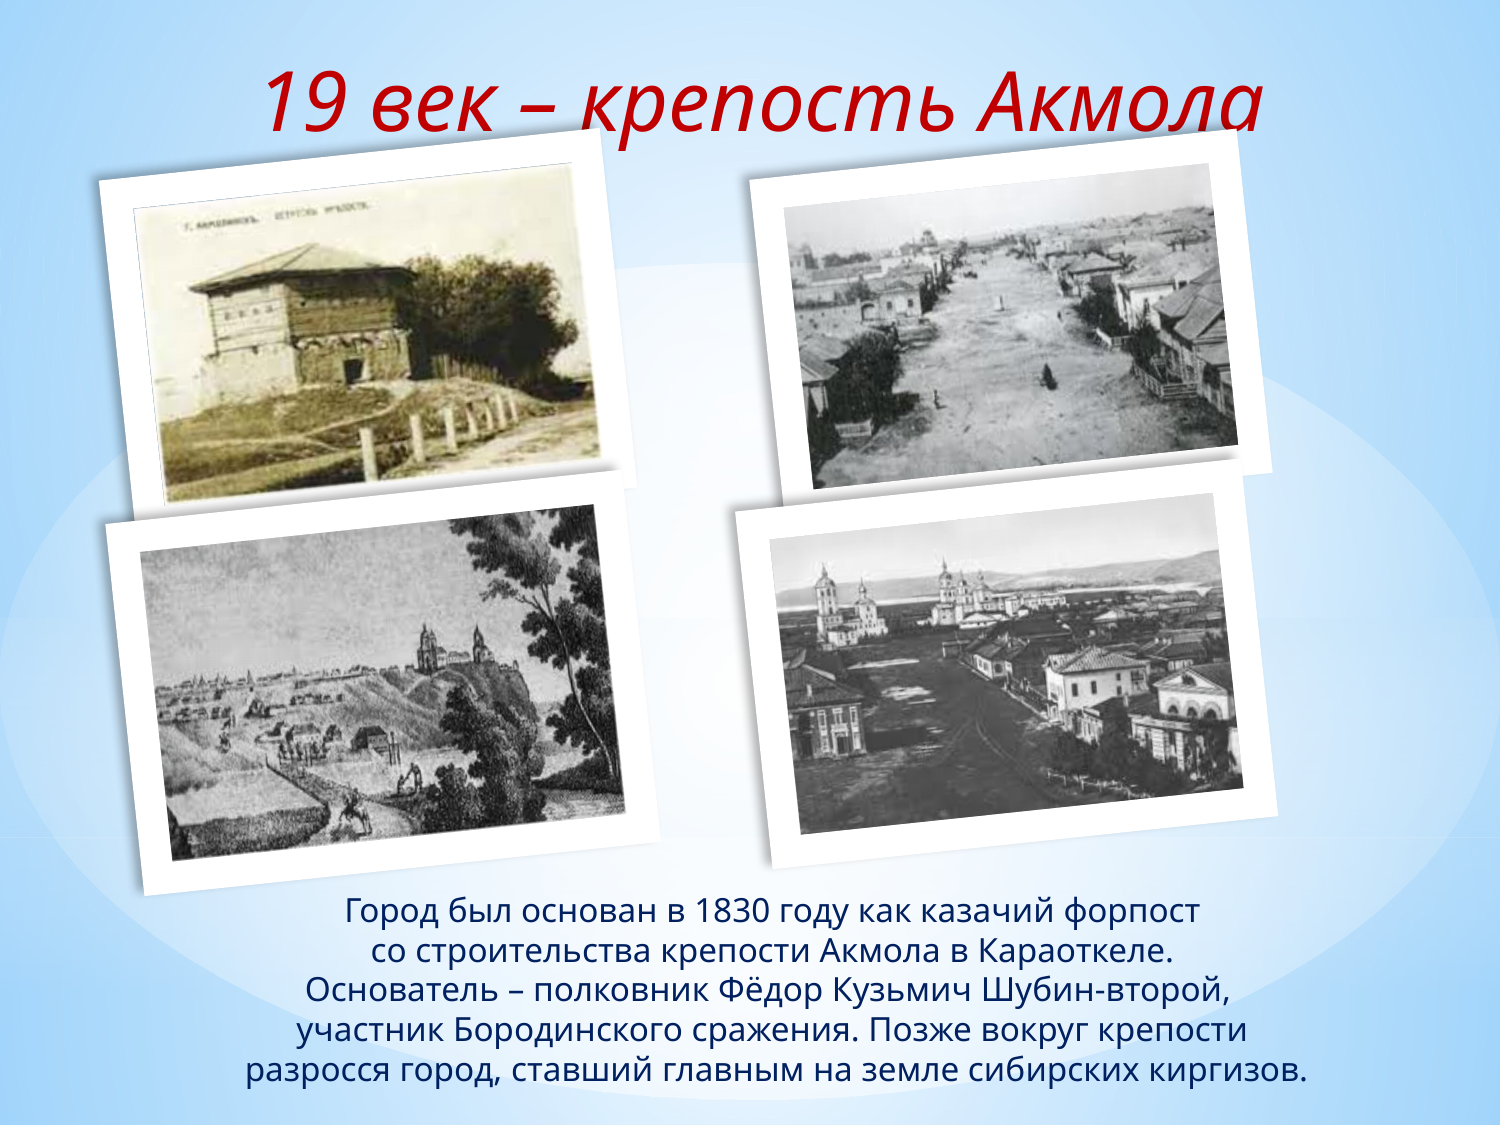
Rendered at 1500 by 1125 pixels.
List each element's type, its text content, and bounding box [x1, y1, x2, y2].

text_box 19 век – крепость Акмола [241, 40, 1281, 156]
text_box Город был основан в 1830 году как казачий форпост со строительства крепости Акмола в Караоткеле. Основатель – полковник Фёдор Кузьмич Шубин-второй, участник Бородинского сражения. Позже вокруг крепости разросся город, ставший главным на земле сибирских киргизов. [221, 881, 1325, 1096]
picture [140, 505, 626, 861]
picture [784, 164, 1238, 489]
picture [135, 164, 602, 505]
picture [770, 494, 1243, 834]
